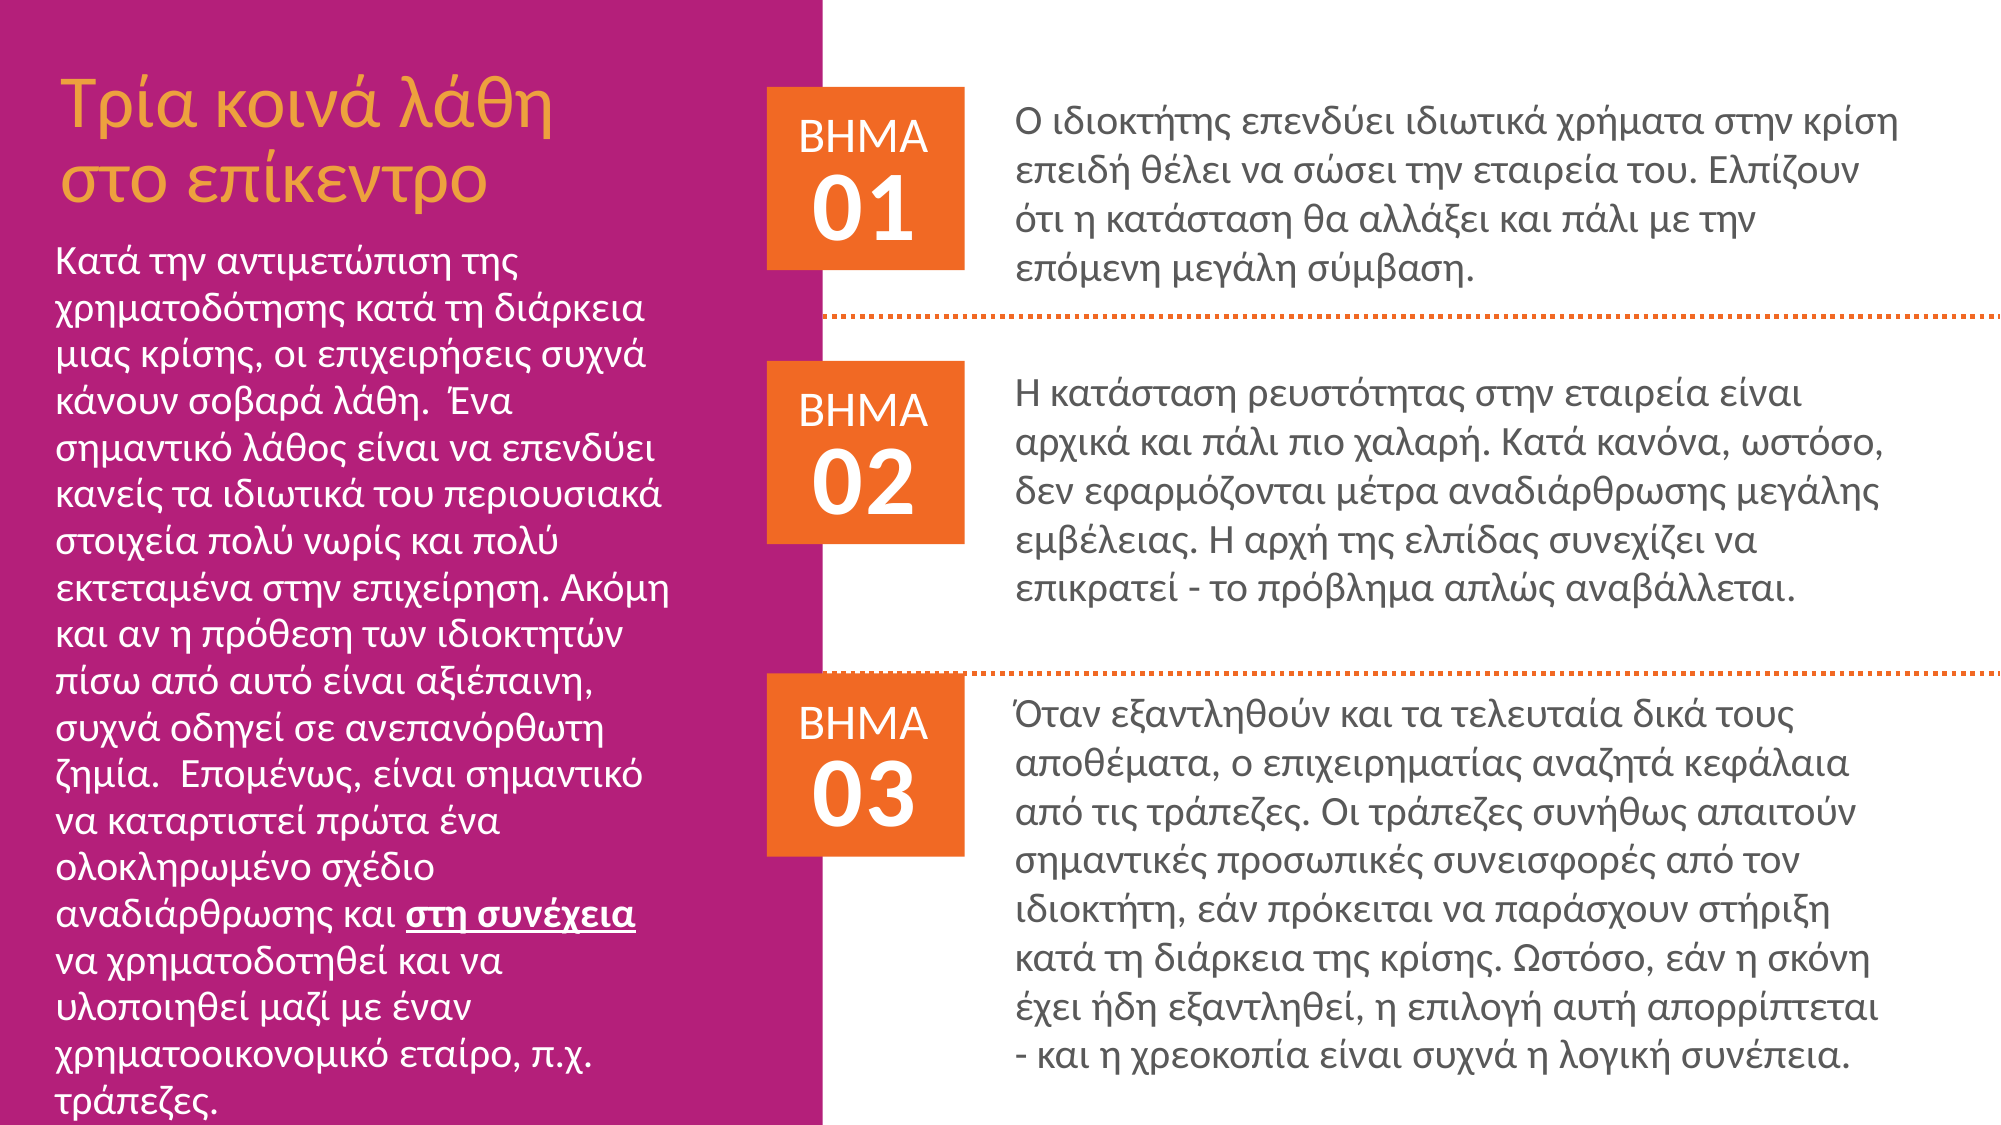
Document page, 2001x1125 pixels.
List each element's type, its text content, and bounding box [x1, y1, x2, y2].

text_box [766, 673, 965, 857]
text_box Ο ιδιοκτήτης επενδύει ιδιωτικά χρήματα στην κρίση επειδή θέλει να σώσει την εταιρεία του. Ελπίζουν ότι η κατάσταση θα αλλάξει και πάλι με την επόμενη μεγάλη σύμβαση. Η κατάσταση ρευστότητας στην εταιρεία είναι αρχικά και πάλι πιο χαλαρή. Κατά κανόνα, ωστόσο, δεν εφαρμόζονται μέτρα αναδιάρθρωσης μεγάλης εμβέλειας. Η αρχή της ελπίδας συνεχίζει να επικρατεί - το πρόβλημα απλώς αναβάλλεται. Όταν εξαντληθούν και τα τελευταία δικά τους αποθέματα, ο επιχειρηματίας αναζητά κεφάλαια από τις τράπεζες. Οι τράπεζες συνήθως απαιτούν σημαντικές προσωπικές συνεισφορές από τον ιδιοκτήτη, εάν πρόκειται να παράσχουν στήριξη κατά τη διάρκεια της κρίσης. Ωστόσο, εάν η σκόνη έχει ήδη εξαντληθεί, η επιλογή αυτή απορρίπτεται - και η χρεοκοπία είναι συχνά η λογική συνέπεια. [999, 674, 1915, 1125]
text_box Ο ιδιοκτήτης επενδύει ιδιωτικά χρήματα στην κρίση επειδή θέλει να σώσει την εταιρεία του. Ελπίζουν ότι η κατάσταση θα αλλάξει και πάλι με την επόμενη μεγάλη σύμβαση. Η κατάσταση ρευστότητας στην εταιρεία είναι αρχικά και πάλι πιο χαλαρή. Κατά κανόνα, ωστόσο, δεν εφαρμόζονται μέτρα αναδιάρθρωσης μεγάλης εμβέλειας. Η αρχή της ελπίδας συνεχίζει να επικρατεί - το πρόβλημα απλώς αναβάλλεται. Όταν εξαντληθούν και τα τελευταία δικά τους αποθέματα, ο επιχειρηματίας αναζητά κεφάλαια από τις τράπεζες. Οι τράπεζες συνήθως απαιτούν σημαντικές προσωπικές συνεισφορές από τον ιδιοκτήτη, εάν πρόκειται να παράσχουν στήριξη κατά τη διάρκεια της κρίσης. Ωστόσο, εάν η σκόνη έχει ήδη εξαντληθεί, η επιλογή αυτή απορρίπτεται - και η χρεοκοπία είναι συχνά η λογική συνέπεια. [999, 86, 1915, 316]
text_box Κατά την αντιμετώπιση της χρηματοδότησης κατά τη διάρκεια μιας κρίσης, οι επιχειρήσεις συχνά κάνουν σοβαρά λάθη. Ένα σημαντικό λάθος είναι να επενδύει κανείς τα ιδιωτικά του περιουσιακά στοιχεία πολύ νωρίς και πολύ εκτεταμένα στην επιχείρηση. Ακόμη και αν η πρόθεση των ιδιοκτητών πίσω από αυτό είναι αξιέπαινη, συχνά οδηγεί σε ανεπανόρθωτη ζημία. Επομένως, είναι σημαντικό να καταρτιστεί πρώτα ένα ολοκληρωμένο σχέδιο αναδιάρθρωσης και στη συνέχεια να χρηματοδοτηθεί και να υλοποιηθεί μαζί με έναν χρηματοοικονομικό εταίρο, π.χ. τράπεζες. [42, 229, 698, 1125]
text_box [766, 360, 965, 545]
text_box Ο ιδιοκτήτης επενδύει ιδιωτικά χρήματα στην κρίση επειδή θέλει να σώσει την εταιρεία του. Ελπίζουν ότι η κατάσταση θα αλλάξει και πάλι με την επόμενη μεγάλη σύμβαση. Η κατάσταση ρευστότητας στην εταιρεία είναι αρχικά και πάλι πιο χαλαρή. Κατά κανόνα, ωστόσο, δεν εφαρμόζονται μέτρα αναδιάρθρωσης μεγάλης εμβέλειας. Η αρχή της ελπίδας συνεχίζει να επικρατεί - το πρόβλημα απλώς αναβάλλεται. Όταν εξαντληθούν και τα τελευταία δικά τους αποθέματα, ο επιχειρηματίας αναζητά κεφάλαια από τις τράπεζες. Οι τράπεζες συνήθως απαιτούν σημαντικές προσωπικές συνεισφορές από τον ιδιοκτήτη, εάν πρόκειται να παράσχουν στήριξη κατά τη διάρκεια της κρίσης. Ωστόσο, εάν η σκόνη έχει ήδη εξαντληθεί, η επιλογή αυτή απορρίπτεται - και η χρεοκοπία είναι συχνά η λογική συνέπεια. [999, 317, 1915, 673]
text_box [766, 86, 965, 271]
list Τρία κοινά λάθη στο επίκεντρο [44, 59, 684, 229]
text_box [0, 0, 824, 1125]
